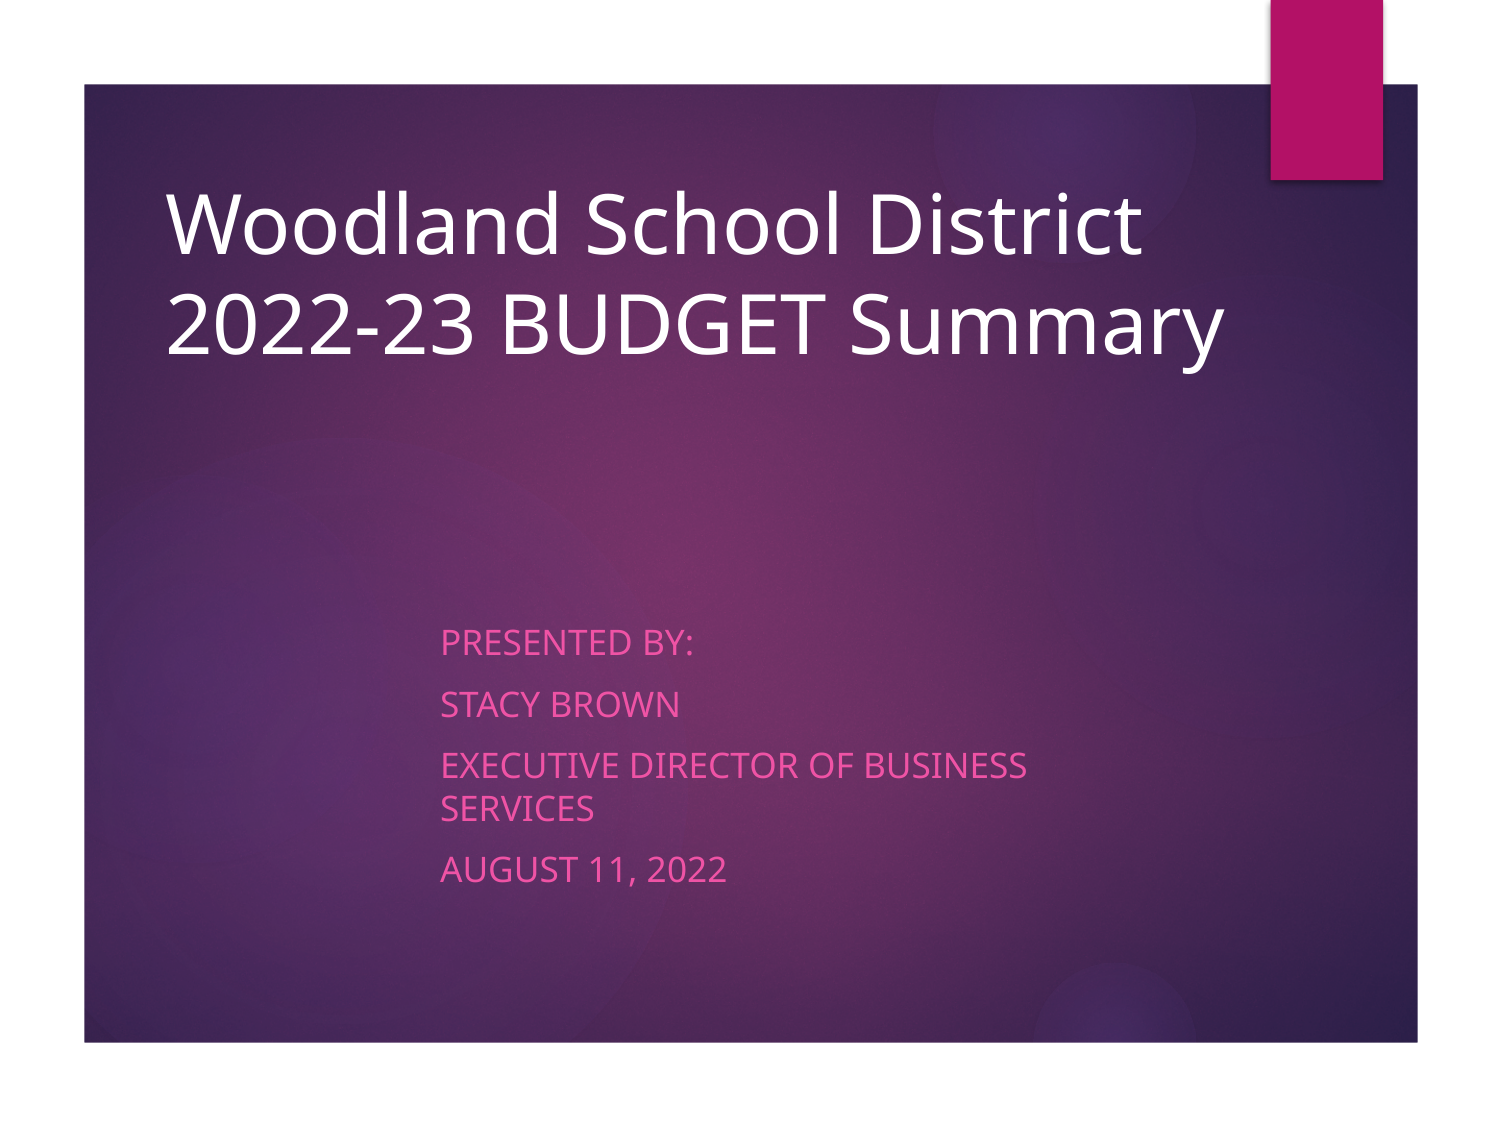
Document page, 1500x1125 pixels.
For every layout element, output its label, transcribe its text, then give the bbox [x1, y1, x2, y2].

subtitle Presented by: Stacy Brown Executive Director of Business Services August 11, 2022 [425, 612, 1188, 900]
title Woodland School District 2022-23 BUDGET Summary [150, 137, 1500, 379]
